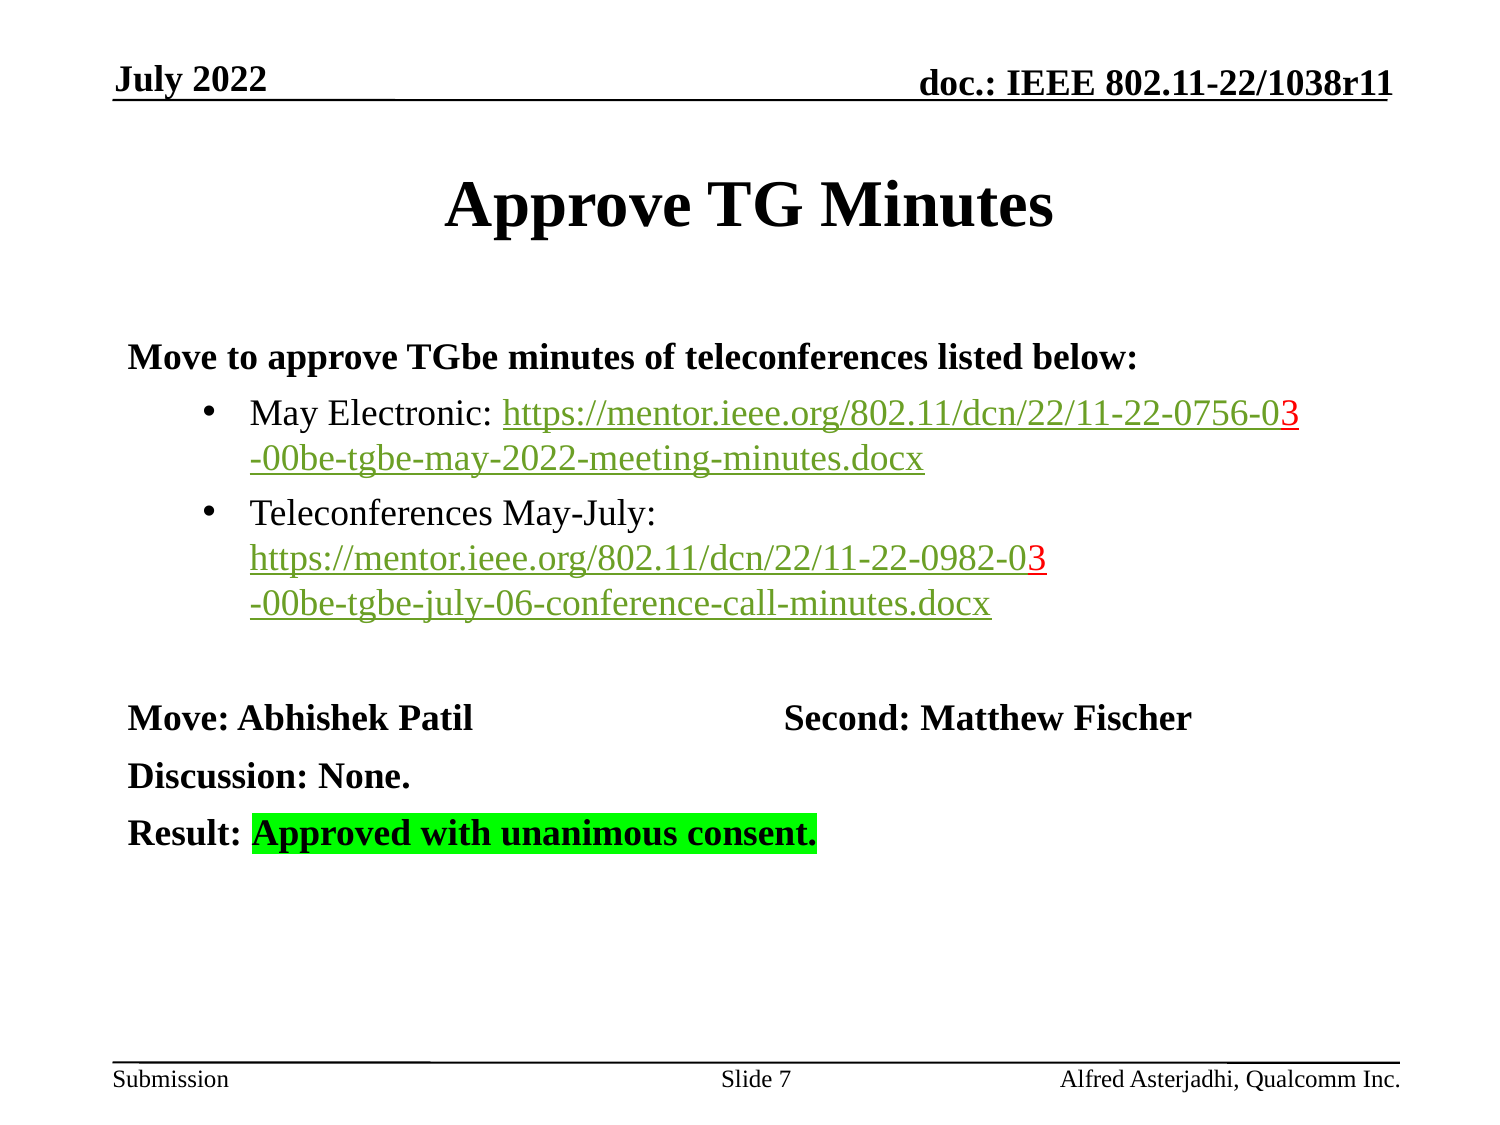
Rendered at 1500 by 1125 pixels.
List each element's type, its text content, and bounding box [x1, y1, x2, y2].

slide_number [114, 54, 423, 100]
list Move to approve TGbe minutes of teleconferences listed below: May Electronic: https://mentor.ieee.org/802.11/dcn/22/11-22-0756-03-00be-tgbe-may-2022-meeting-minutes.docx Teleconferences May-July: https://mentor.ieee.org/802.11/dcn/22/11-22-0982-03-00be-tgbe-july-06-conference-call-minutes.docx Move: Abhishek Patil Second: Matthew Fischer Discussion: None. Result: Approved with unanimous consent. [112, 324, 1388, 1000]
footer Alfred Asterjadhi, Qualcomm Inc. [878, 1061, 1402, 1093]
slide_number Slide 7 [712, 1061, 800, 1123]
title Approve TG Minutes [112, 112, 1388, 288]
